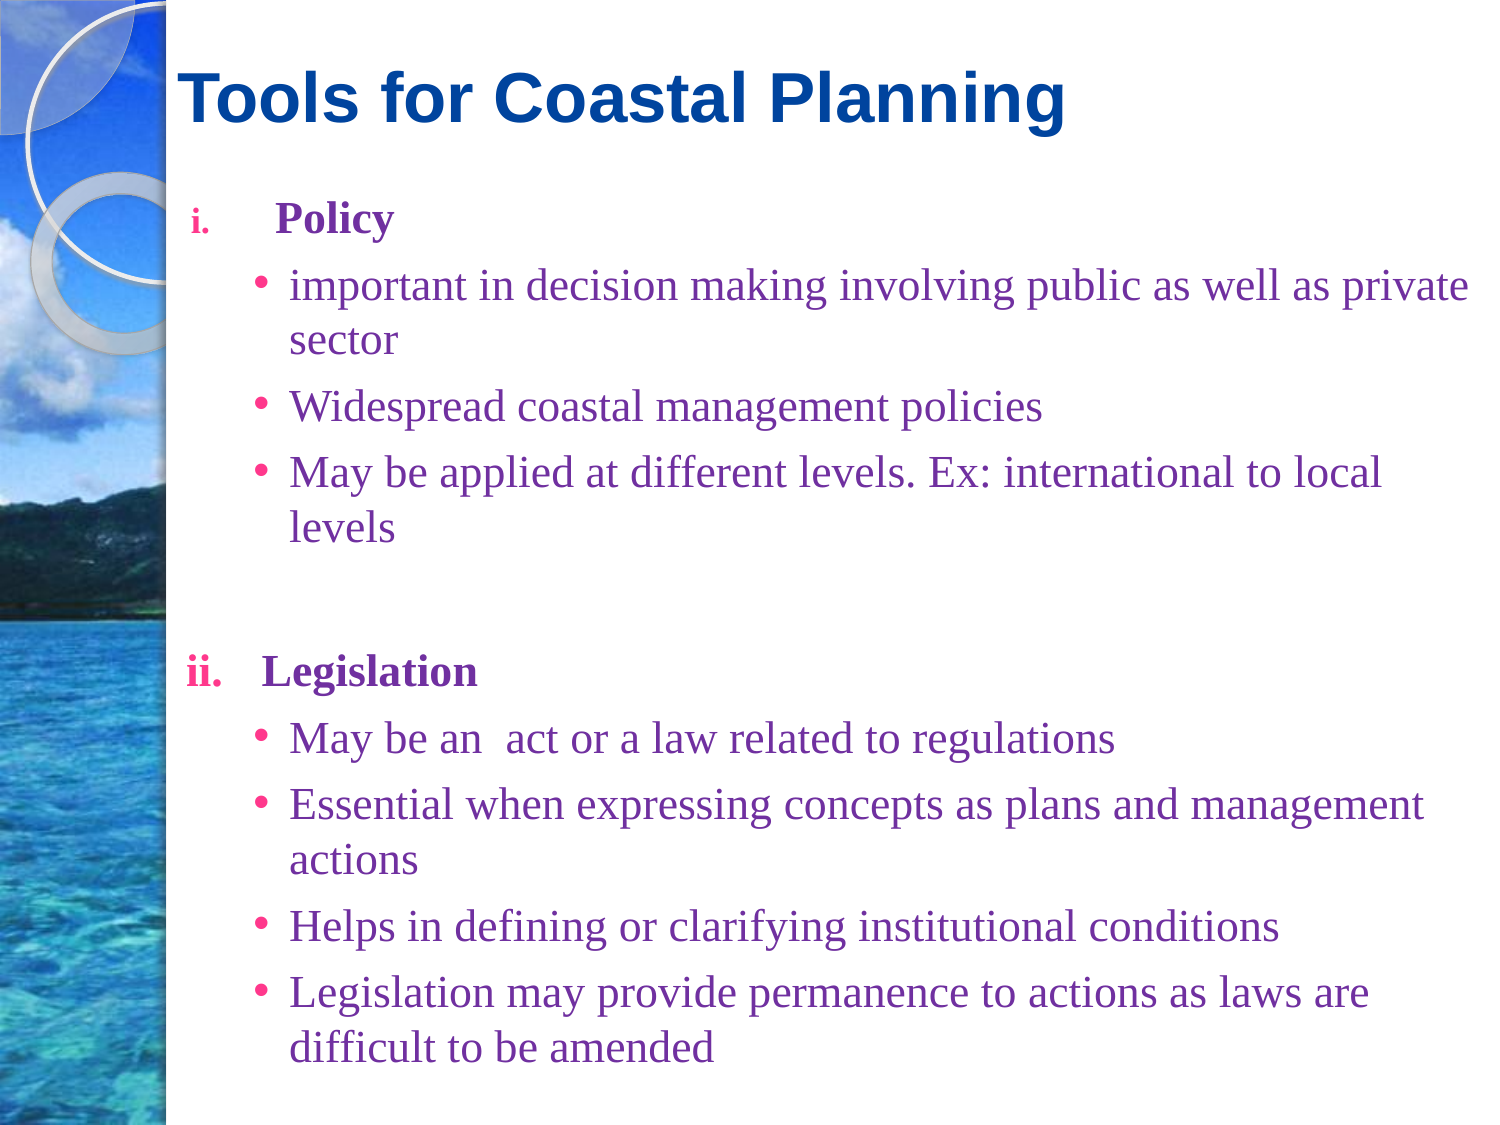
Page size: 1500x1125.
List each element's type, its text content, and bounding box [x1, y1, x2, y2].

title Tools for Coastal Planning [162, 0, 1500, 174]
picture [0, 134, 166, 1125]
picture [136, 0, 162, 4]
picture [32, 13, 160, 207]
picture [53, 240, 160, 332]
list Policy important in decision making involving public as well as private sector Widespread coastal management policies May be applied at different levels. Ex: international to local levels Legislation May be an act or a law related to regulations Essential when expressing concepts as plans and management actions Helps in defining or clarifying institutional conditions Legislation may provide permanence to actions as laws are difficult to be amended [162, 174, 1500, 963]
picture [62, 195, 160, 280]
